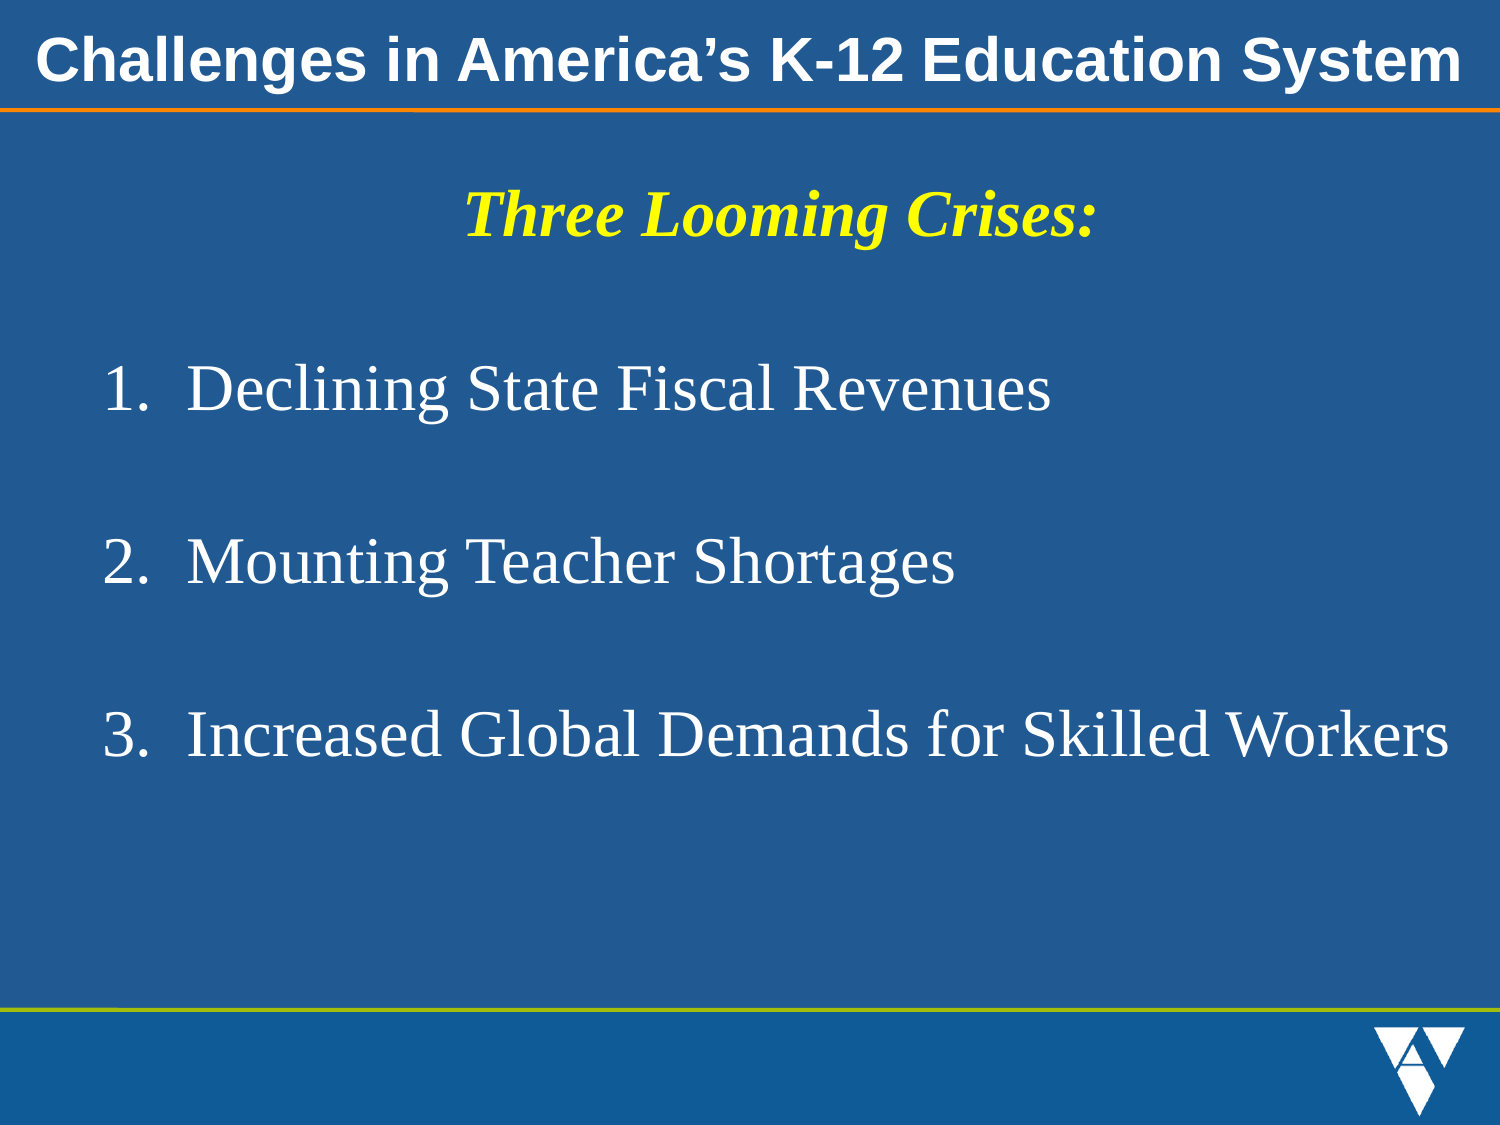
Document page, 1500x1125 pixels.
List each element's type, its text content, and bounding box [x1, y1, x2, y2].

title Challenges in America’s K-12 Education System [0, 0, 1500, 110]
list Three Looming Crises: Declining State Fiscal Revenues Mounting Teacher Shortages Increased Global Demands for Skilled Workers [87, 162, 1476, 988]
picture [0, 1012, 1500, 1125]
